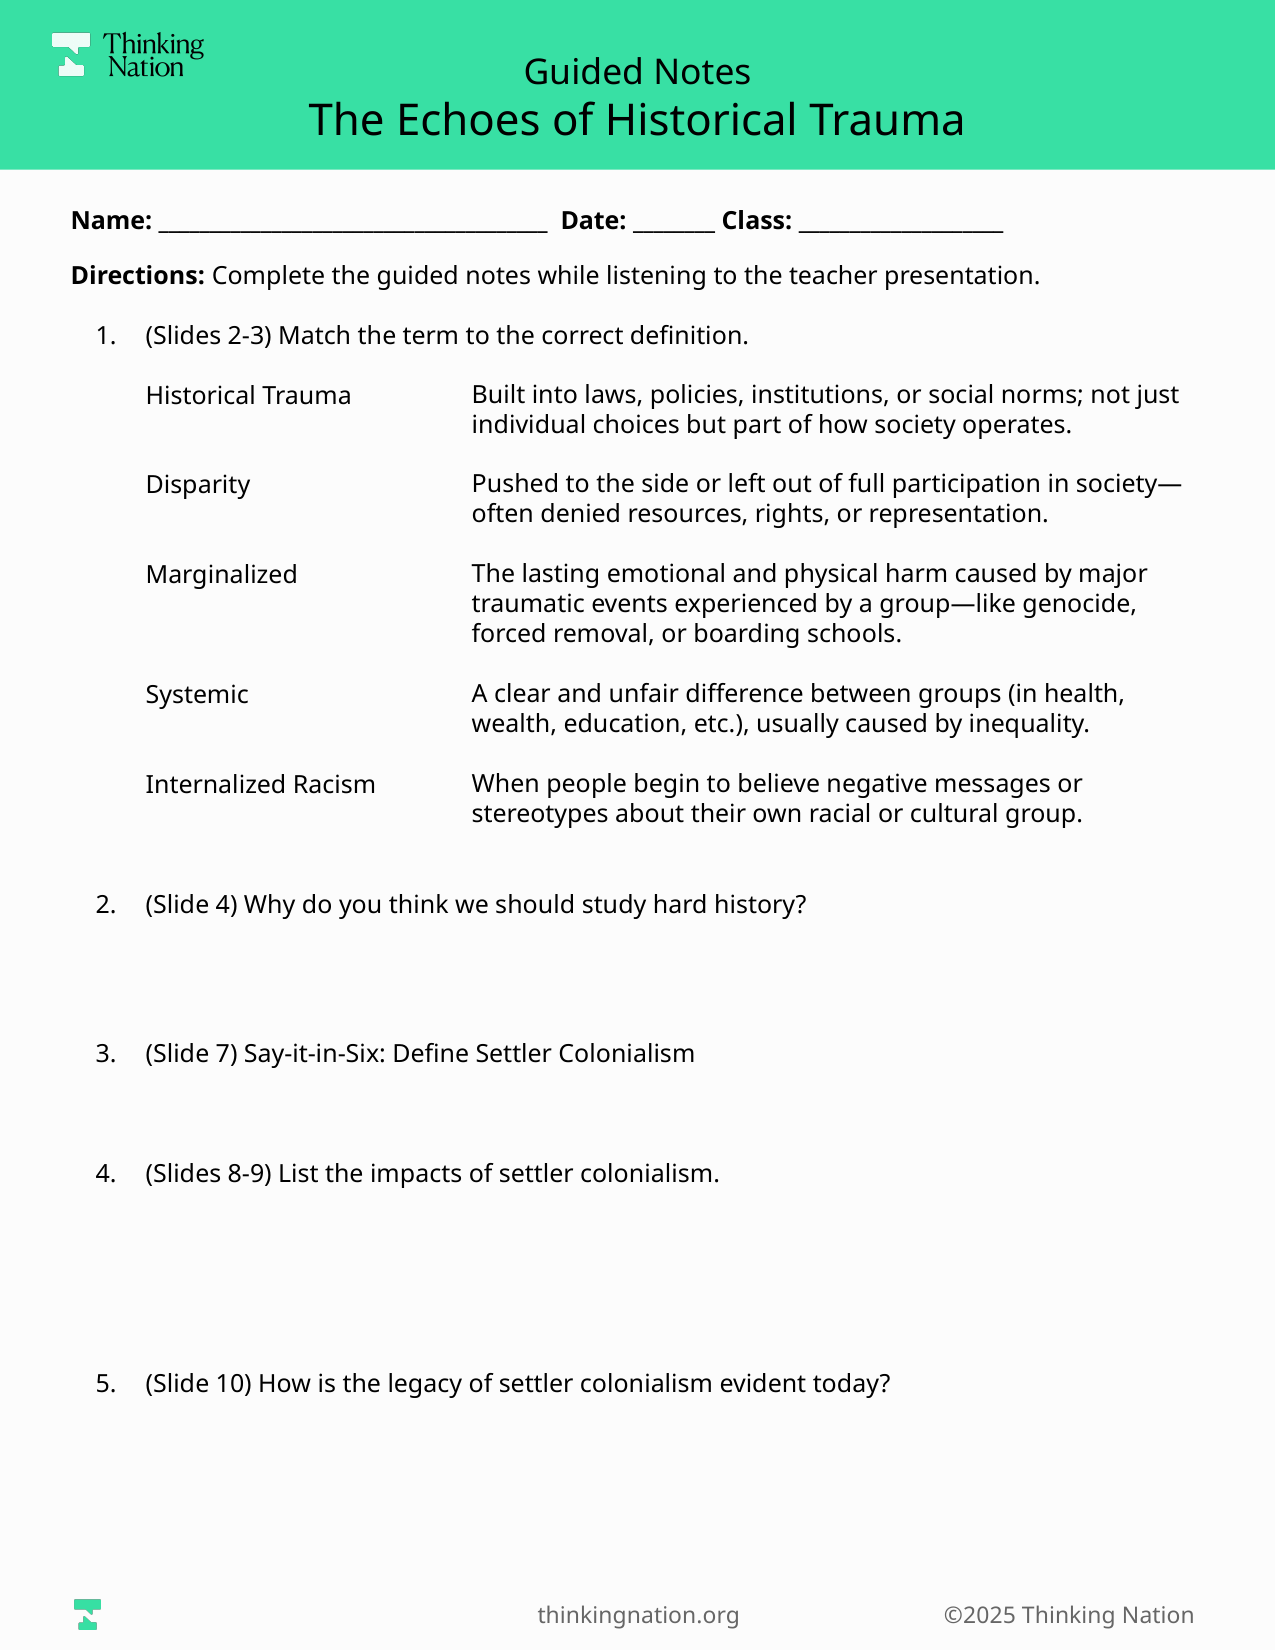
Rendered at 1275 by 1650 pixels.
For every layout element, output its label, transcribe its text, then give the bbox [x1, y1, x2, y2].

text_box ©2025 Thinking Nation [909, 1584, 1211, 1636]
text_box Built into laws, policies, institutions, or social norms; not just individual choices but part of how society operates. Pushed to the side or left out of full participation in society—often denied resources, rights, or representation. The lasting emotional and physical harm caused by major traumatic events experienced by a group—like genocide, forced removal, or boarding schools. A clear and unfair difference between groups (in health, wealth, education, etc.), usually caused by inequality. When people begin to believe negative messages or stereotypes about their own racial or cultural group. [456, 363, 1223, 837]
text_box Name: ______________________________________ Date: ________ Class: ____________________ [55, 189, 1223, 249]
picture [35, 17, 210, 91]
picture [65, 1592, 109, 1636]
text_box thinkingnation.org [488, 1584, 790, 1636]
text_box Guided Notes The Echoes of Historical Trauma [0, 0, 1275, 170]
text_box Directions: Complete the guided notes while listening to the teacher presentation. (Slides 2-3) Match the term to the correct definition. Historical Trauma Disparity Marginalized Systemic Internalized Racism (Slide 4) Why do you think we should study hard history? (Slide 7) Say-it-in-Six: Define Settler Colonialism (Slides 8-9) List the impacts of settler colonialism. (Slide 10) How is the legacy of settler colonialism evident today? [55, 249, 1223, 1572]
